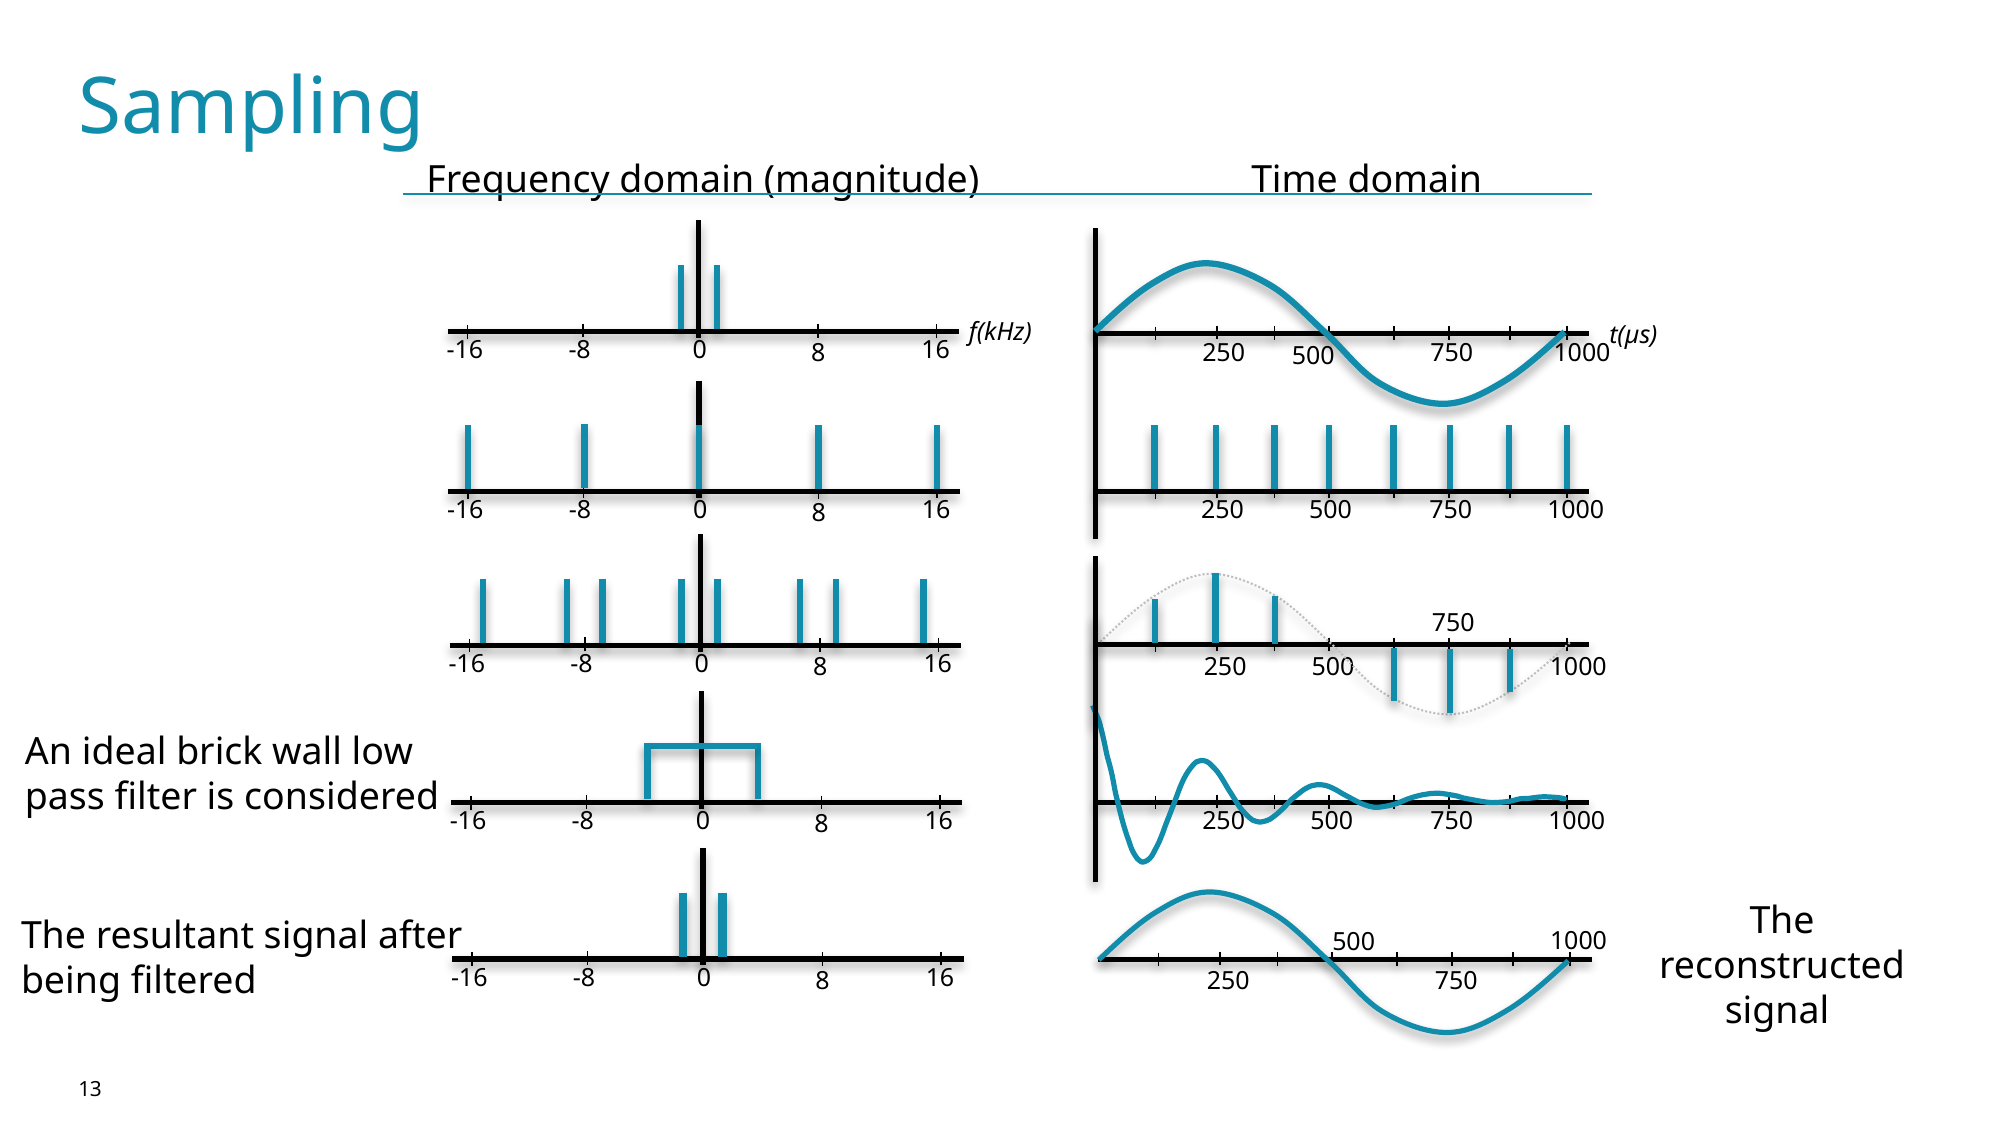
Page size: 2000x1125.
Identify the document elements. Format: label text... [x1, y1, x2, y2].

text_box Frequency domain (magnitude) [411, 147, 995, 193]
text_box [648, 750, 654, 758]
text_box The resultant signal after being filtered [1236, 197, 1498, 202]
text_box An ideal brick wall low pass filter is considered [411, 197, 995, 202]
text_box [450, 847, 964, 995]
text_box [446, 220, 1686, 728]
text_box [1375, 1008, 1513, 1034]
text_box An ideal brick wall low pass filter is considered [10, 719, 442, 824]
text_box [449, 691, 963, 839]
text_box [1105, 740, 1534, 793]
text_box The reconstructed signal [1624, 888, 1941, 1039]
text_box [1101, 794, 1590, 810]
text_box The resultant signal after being filtered [6, 903, 478, 1009]
text_box Time domain [1236, 147, 1498, 192]
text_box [1206, 924, 1588, 995]
text_box [1122, 823, 1168, 863]
text_box [1108, 891, 1289, 950]
title Sampling [78, 55, 1910, 150]
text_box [1202, 804, 1586, 836]
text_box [1097, 951, 1199, 967]
